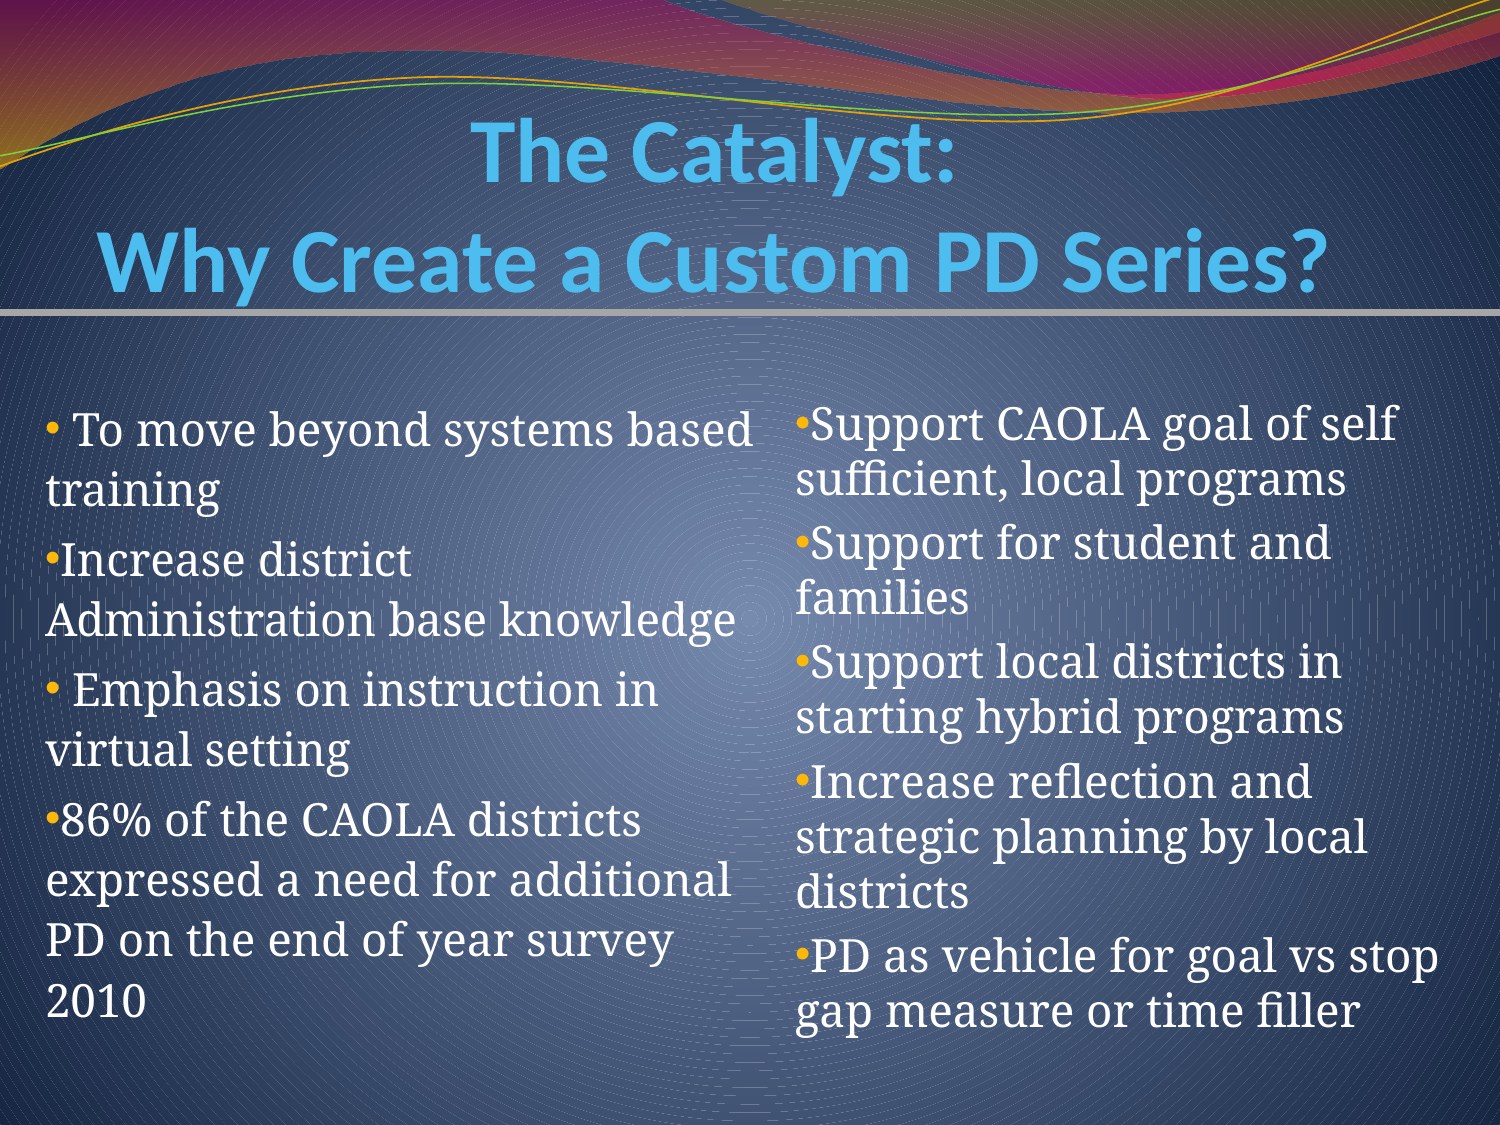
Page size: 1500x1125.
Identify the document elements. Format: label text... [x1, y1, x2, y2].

list Support CAOLA goal of self sufficient, local programs Support for student and families Support local districts in starting hybrid programs Increase reflection and strategic planning by local districts PD as vehicle for goal vs stop gap measure or time filler [787, 387, 1500, 1088]
title The Catalyst: Why Create a Custom PD Series? [87, 87, 1363, 309]
list To move beyond systems based training Increase district Administration base knowledge Emphasis on instruction in virtual setting 86% of the CAOLA districts expressed a need for additional PD on the end of year survey 2010 [37, 387, 763, 1125]
